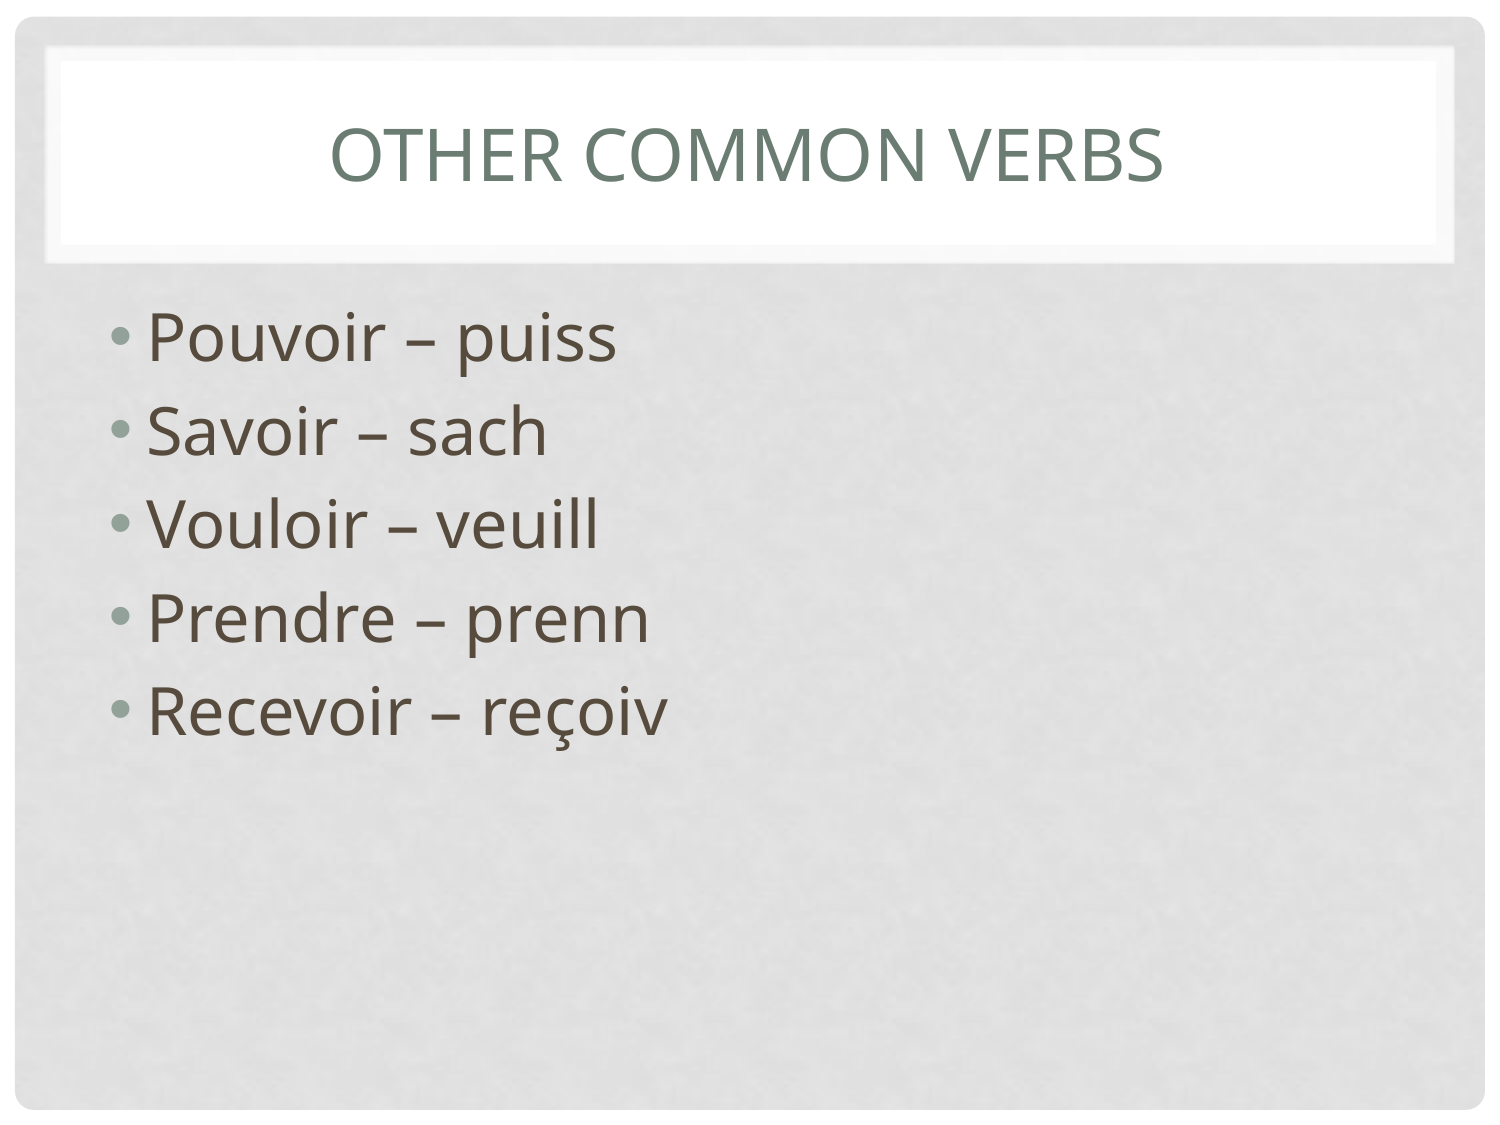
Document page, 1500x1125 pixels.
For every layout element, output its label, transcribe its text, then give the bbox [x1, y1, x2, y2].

list Pouvoir – puiss Savoir – sach Vouloir – veuill Prendre – prenn Recevoir – reçoiv [75, 287, 1425, 1005]
title Other common verbs [69, 66, 1425, 238]
